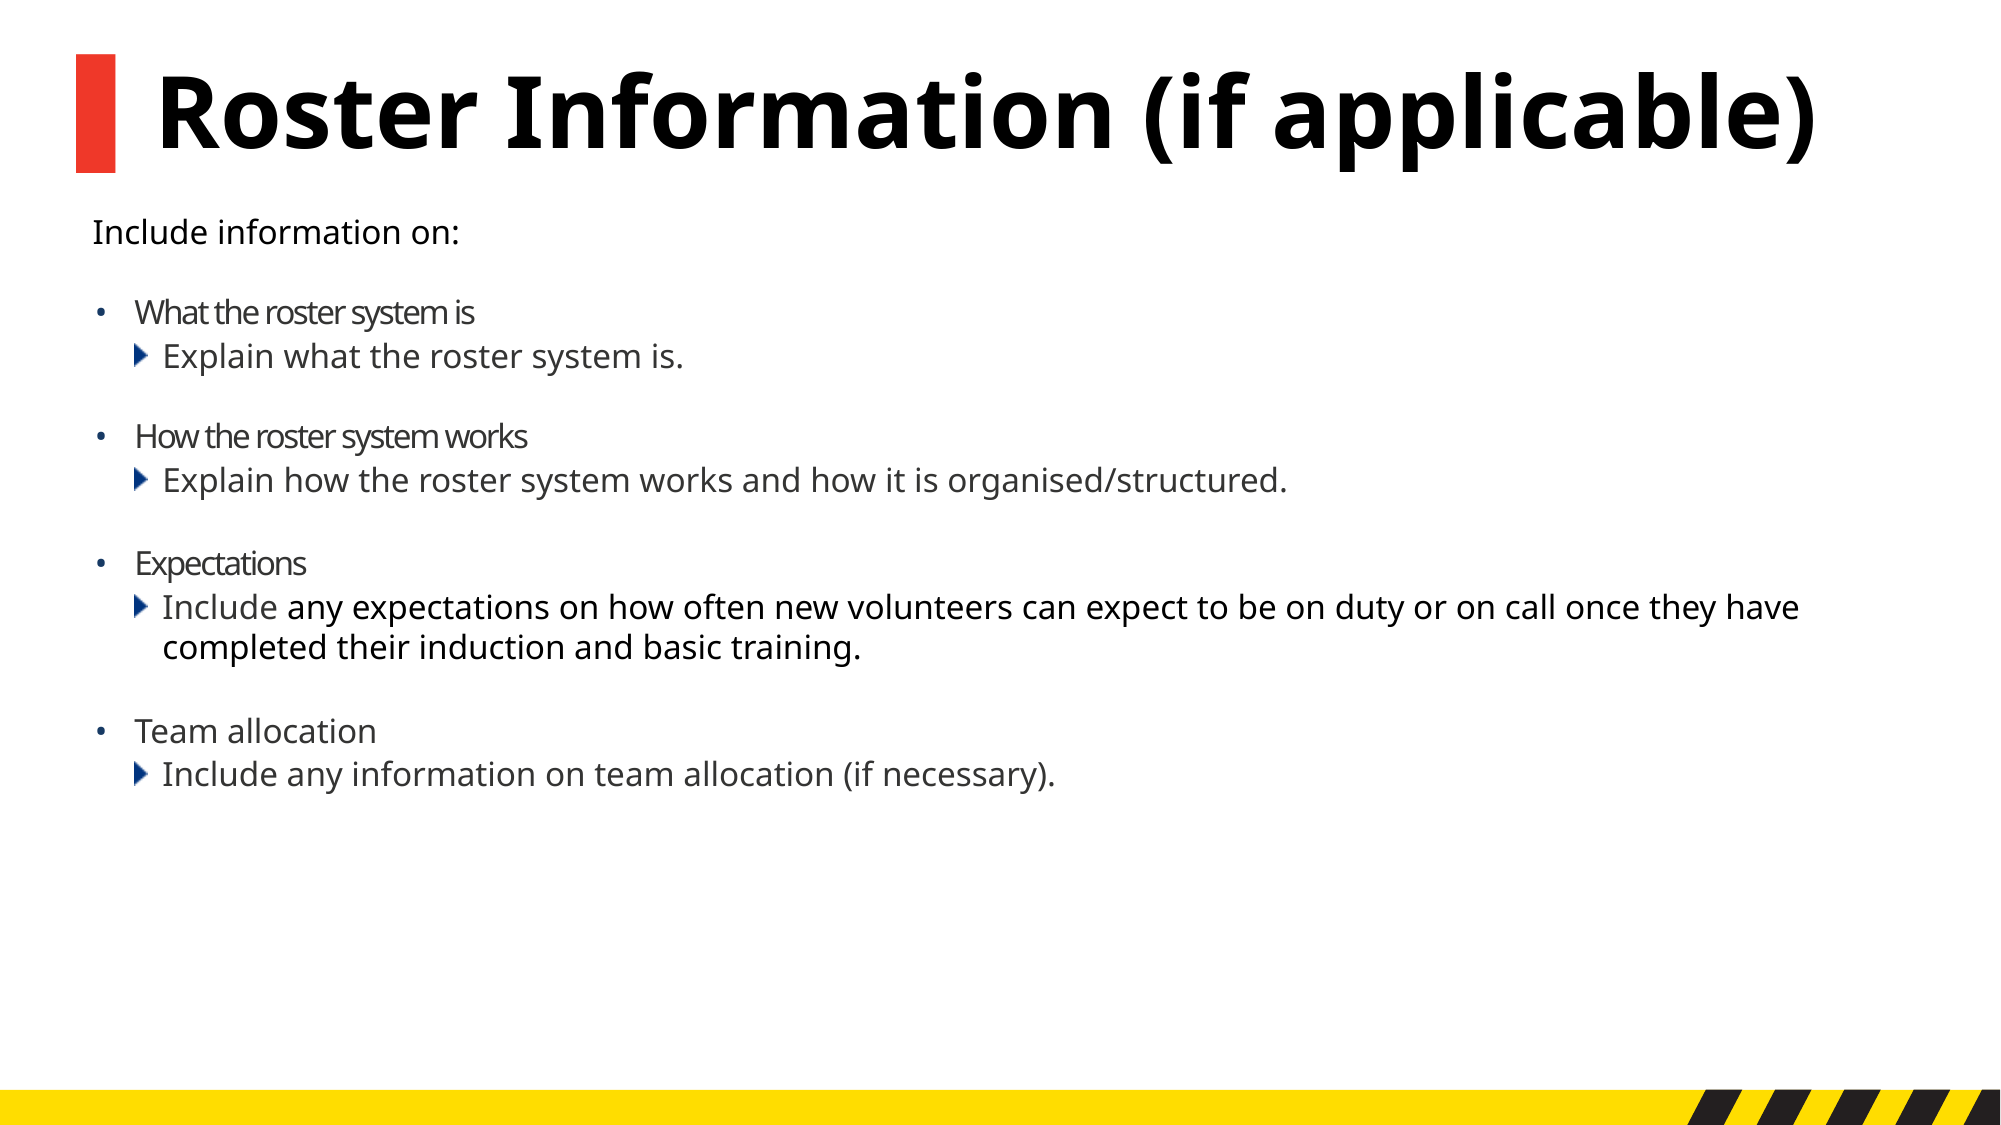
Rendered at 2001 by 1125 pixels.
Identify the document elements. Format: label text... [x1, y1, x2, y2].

text_box Include information on: • What the roster system is Explain what the roster system is. • How the roster system works Explain how the roster system works and how it is organised/structured. • Expectations Include any expectations on how often new volunteers can expect to be on duty or on call once they have completed their induction and basic training. • Team allocation Include any information on team allocation (if necessary). [78, 204, 1923, 801]
picture [134, 594, 148, 618]
text_box ▌Roster Information (if applicable) [62, 40, 1872, 176]
picture [134, 761, 148, 786]
picture [134, 467, 148, 491]
picture [134, 343, 148, 367]
